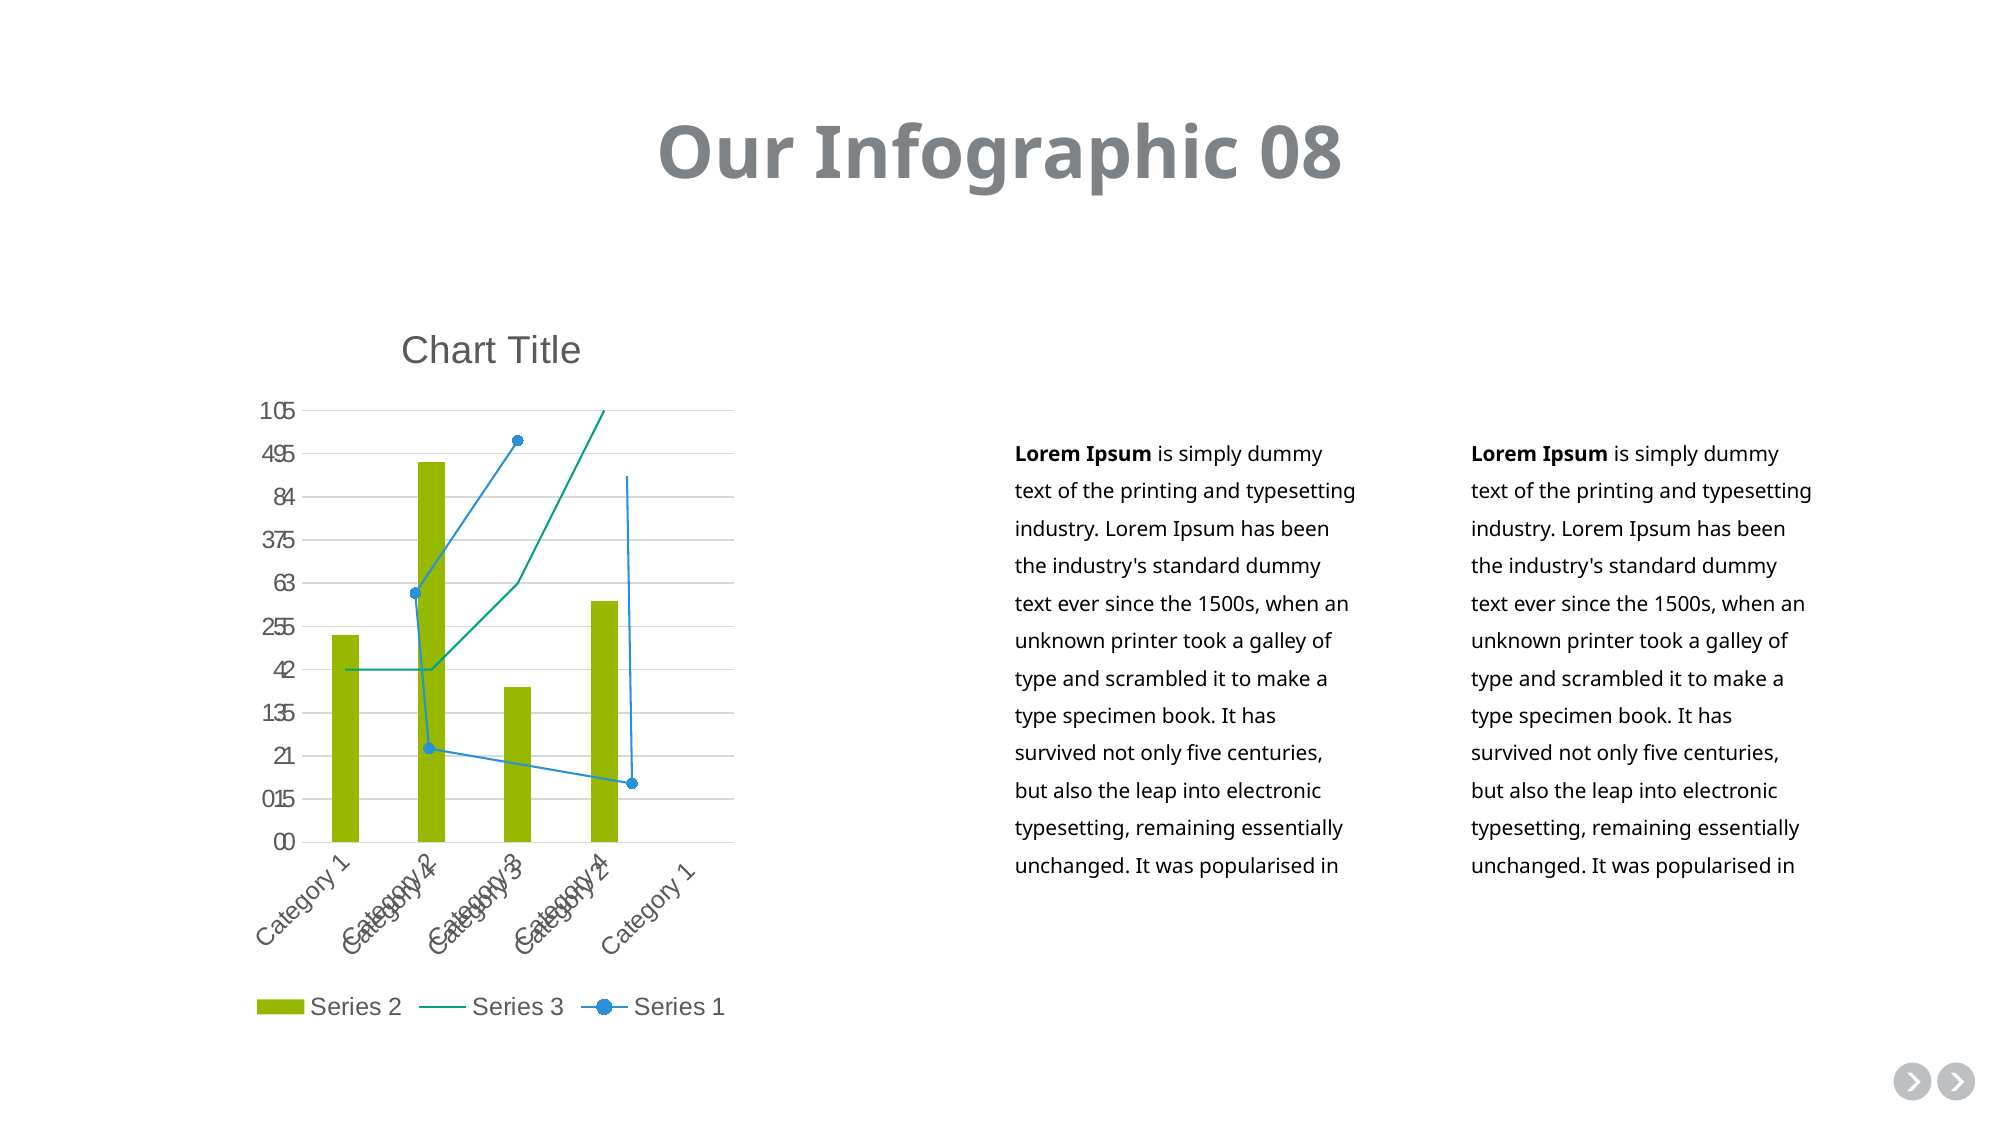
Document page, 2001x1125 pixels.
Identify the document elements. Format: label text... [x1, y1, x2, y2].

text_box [0, 292, 1830, 1027]
text_box Our Infographic 08 [641, 98, 1359, 201]
